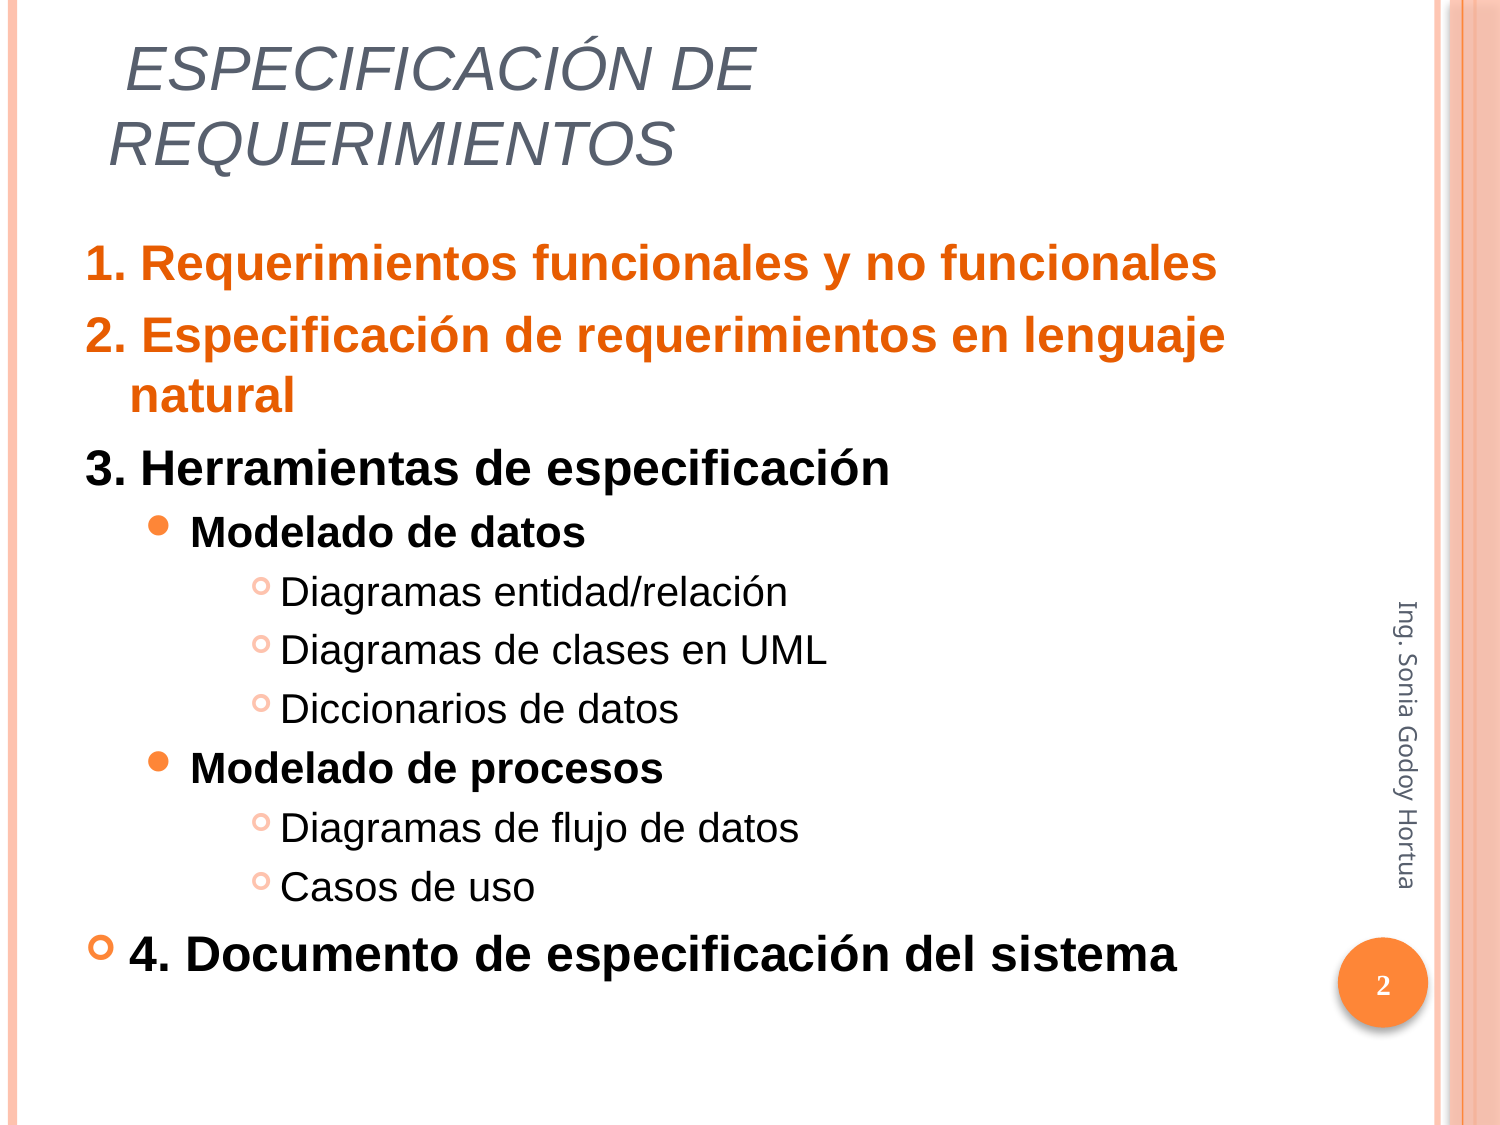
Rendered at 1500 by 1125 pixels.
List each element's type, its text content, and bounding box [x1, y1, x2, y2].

footer Ing. Sonia Godoy Hortua [1379, 380, 1440, 906]
title Especificación de requerimientos [93, 46, 1319, 186]
slide_number 2 [1333, 940, 1434, 1026]
list 1. Requerimientos funcionales y no funcionales 2. Especificación de requerimientos en lenguaje natural 3. Herramientas de especificación Modelado de datos Diagramas entidad/relación Diagramas de clases en UML Diccionarios de datos Modelado de procesos Diagramas de flujo de datos Casos de uso 4. Documento de especificación del sistema [70, 222, 1296, 1023]
